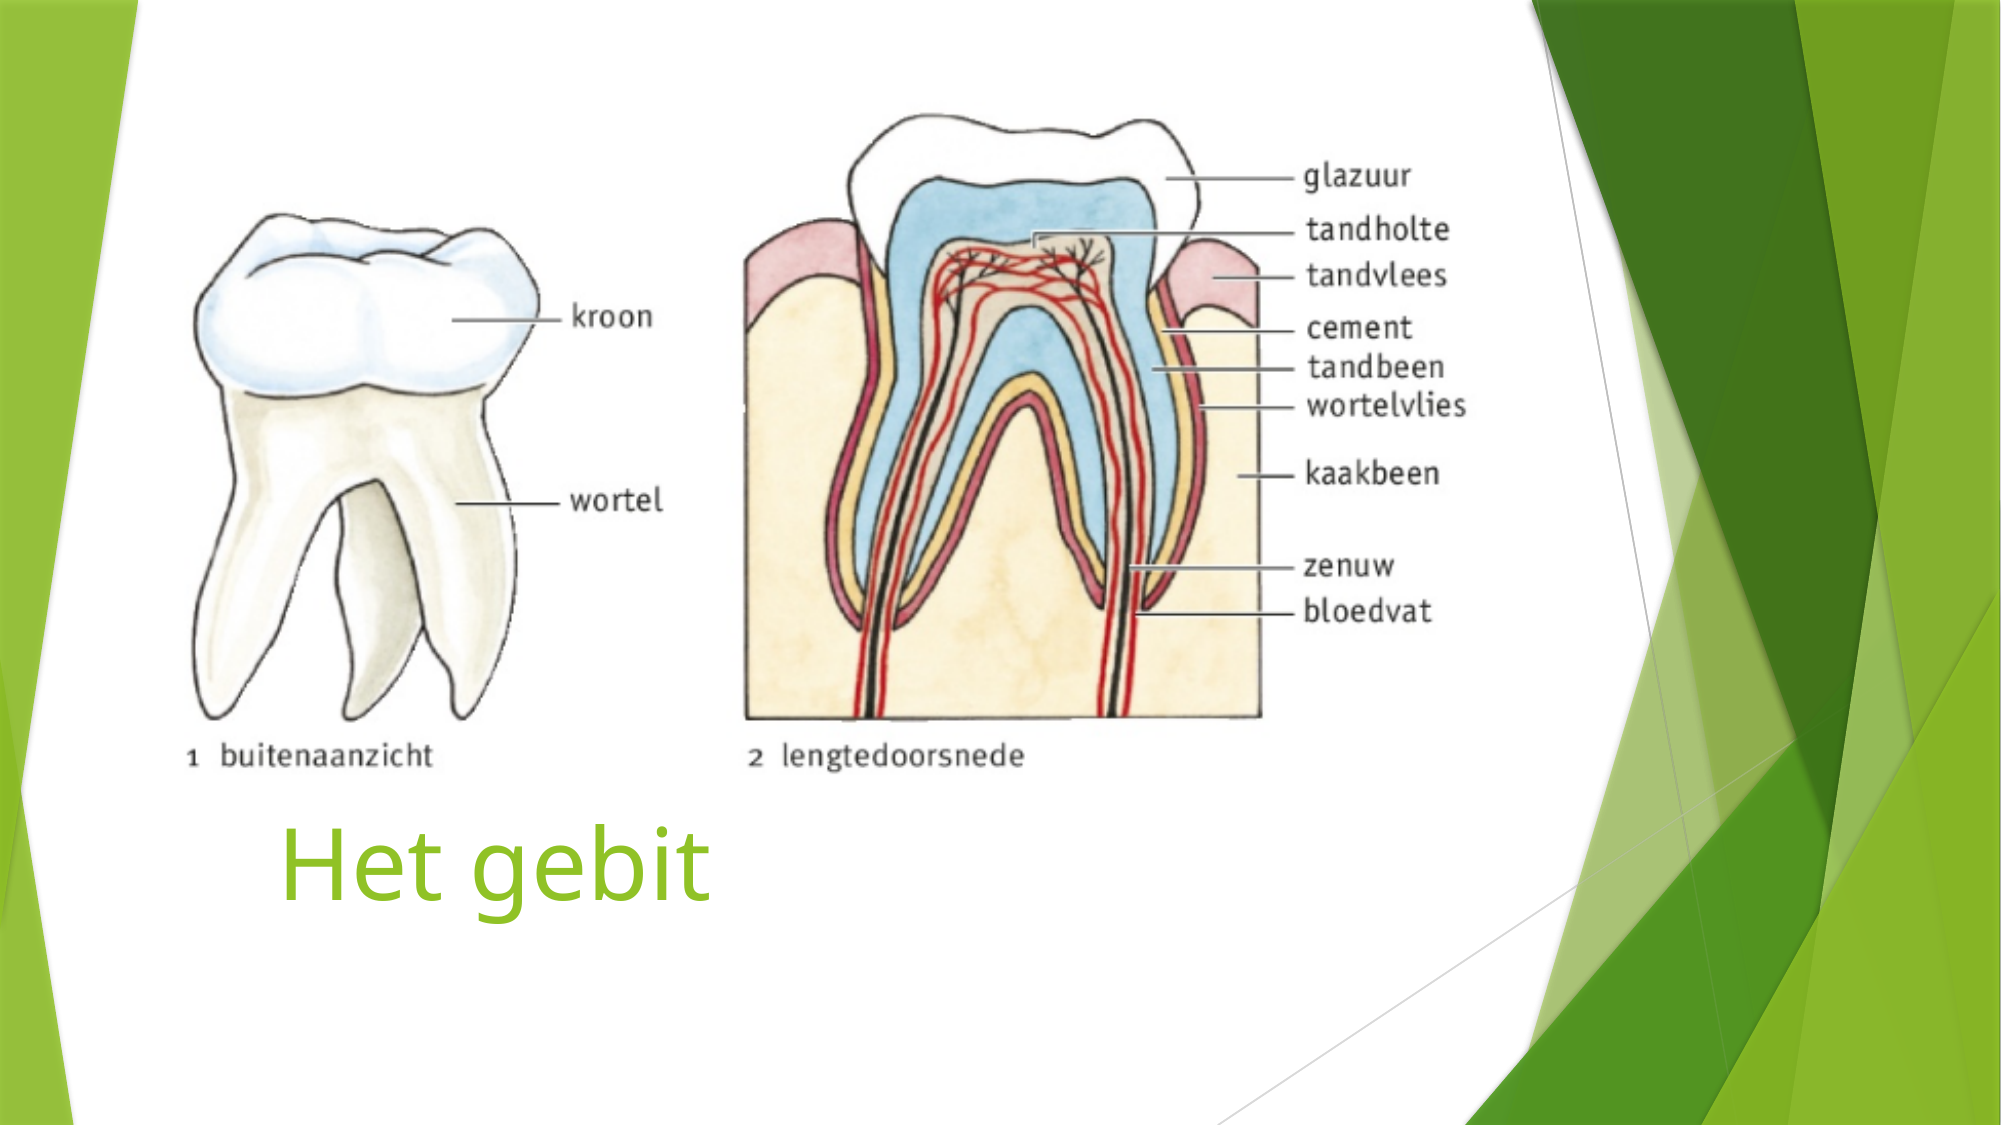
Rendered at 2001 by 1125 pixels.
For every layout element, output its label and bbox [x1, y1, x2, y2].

text_box [0, 0, 2000, 1125]
list [163, 99, 1497, 807]
